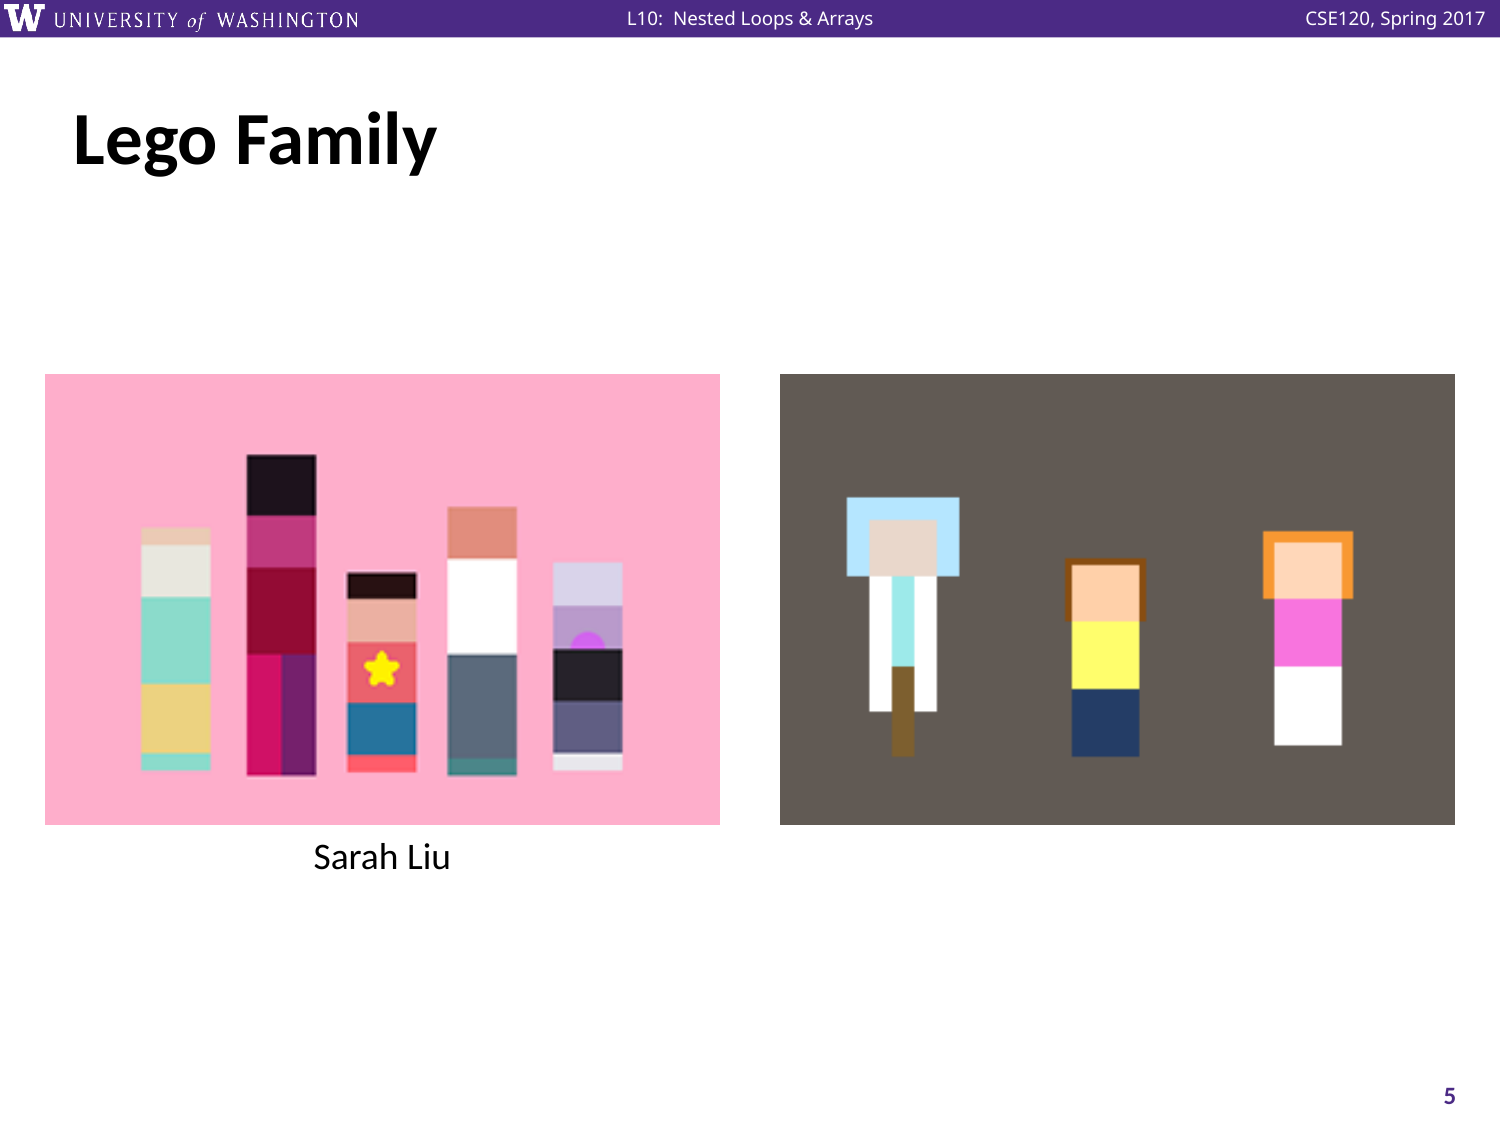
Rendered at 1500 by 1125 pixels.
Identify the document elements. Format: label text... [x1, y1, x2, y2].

picture [779, 374, 1456, 826]
picture [4, 4, 358, 32]
picture [44, 374, 721, 826]
text_box Sarah Liu [232, 834, 533, 885]
title Lego Family [58, 71, 1438, 198]
slide_number 5 [1400, 1065, 1500, 1125]
